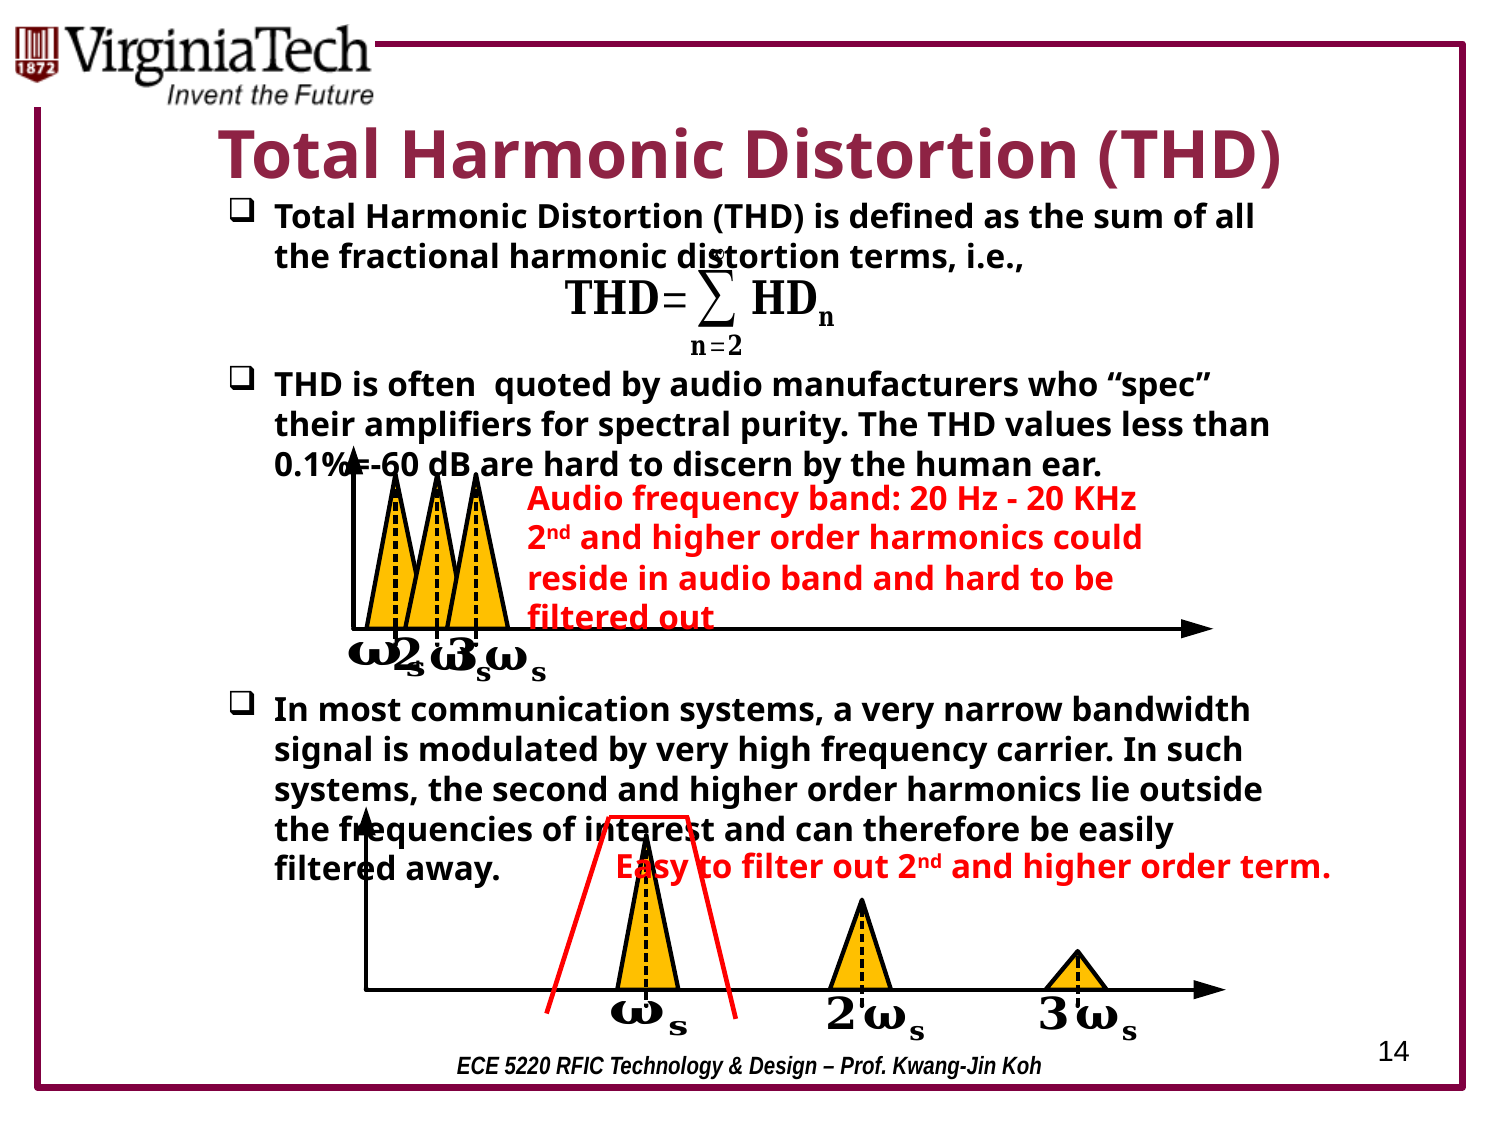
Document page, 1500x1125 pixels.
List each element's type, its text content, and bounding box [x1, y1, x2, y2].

text_box In most communication systems, a very narrow bandwidth signal is modulated by very high frequency carrier. In such systems, the second and higher order harmonics lie outside the frequencies of interest and can therefore be easily filtered away. [212, 680, 1313, 895]
text_box Easy to filter out 2nd and higher order term. [1233, 837, 1347, 893]
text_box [546, 816, 610, 1014]
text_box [349, 799, 1230, 1013]
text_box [610, 818, 686, 1013]
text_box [337, 438, 1218, 652]
slide_number 14 [1074, 1024, 1425, 1103]
picture [15, 24, 375, 107]
title Total Harmonic Distortion (THD) [75, 104, 1425, 213]
text_box THD is often quoted by audio manufacturers who “spec” their amplifiers for spectral purity. The THD values less than 0.1%=-60 dB are hard to discern by the human ear. [212, 355, 1313, 491]
text_box Total Harmonic Distortion (THD) is defined as the sum of all the fractional harmonic distortion terms, i.e., [212, 187, 1313, 282]
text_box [686, 816, 736, 1020]
